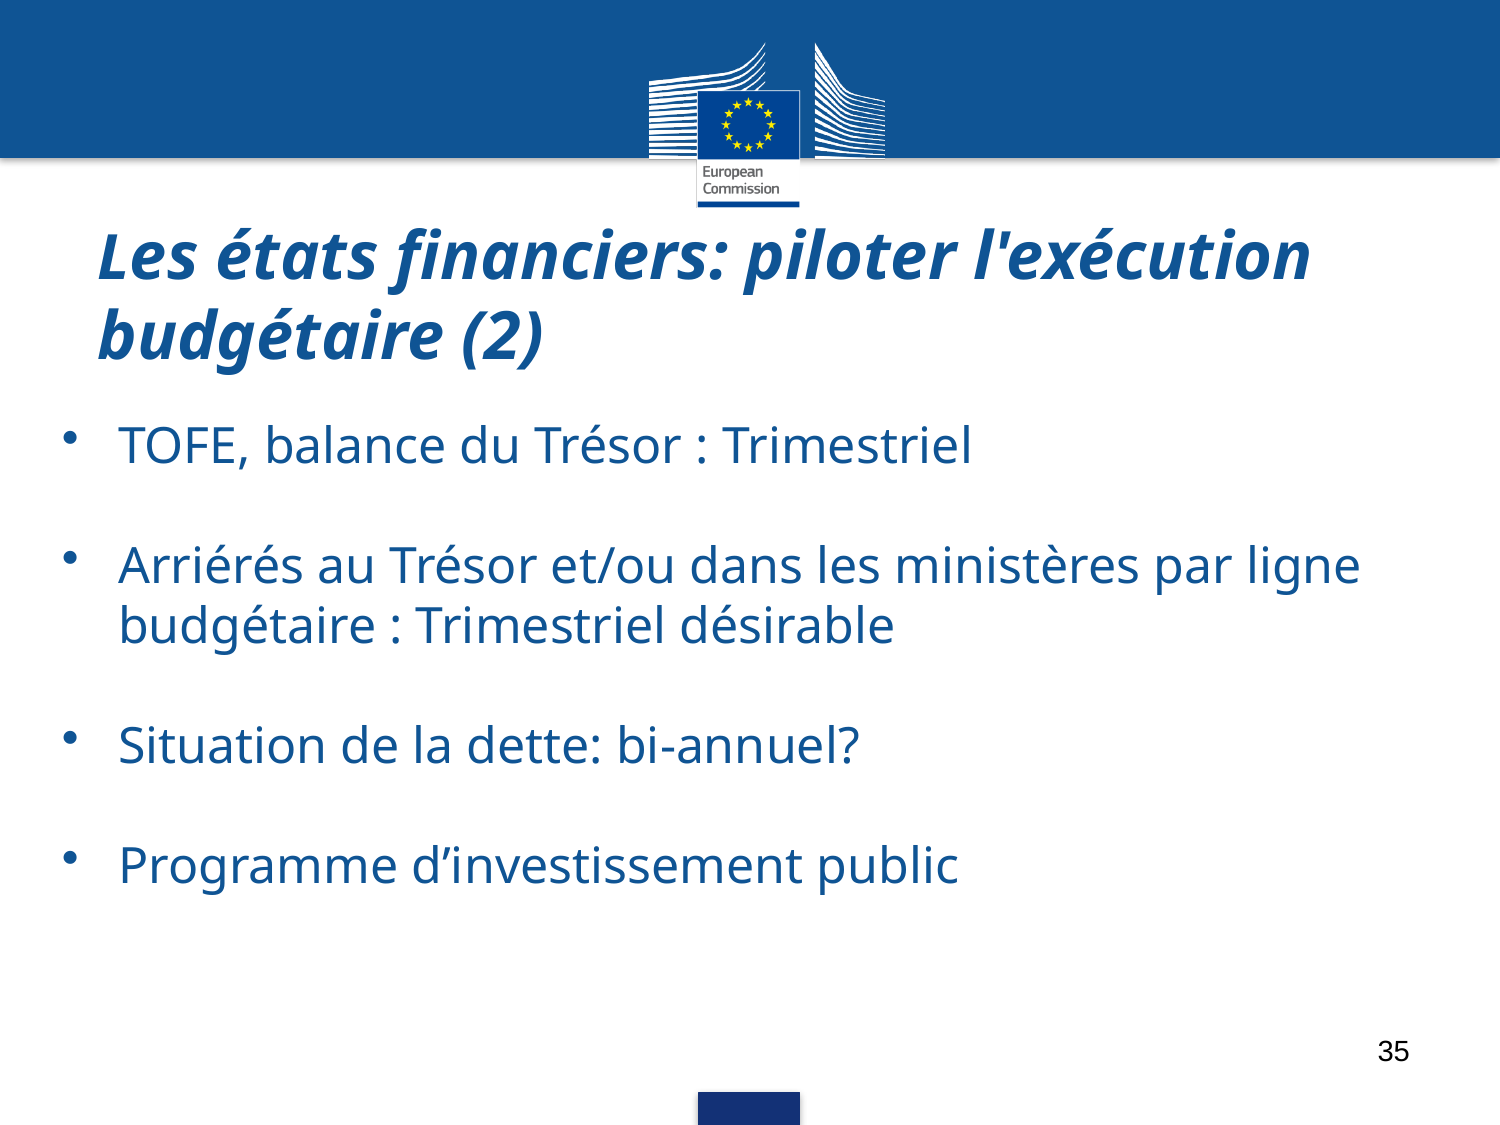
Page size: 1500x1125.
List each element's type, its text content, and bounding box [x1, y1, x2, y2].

title Les états financiers: piloter l'exécution budgétaire (2) [23, 210, 1500, 376]
picture [649, 42, 885, 208]
slide_number 35 [1074, 1024, 1426, 1103]
list TOFE, balance du Trésor : Trimestriel Arriérés au Trésor et/ou dans les ministères par ligne budgétaire : Trimestriel désirable Situation de la dette: bi-annuel? Programme d’investissement public [46, 376, 1466, 1079]
